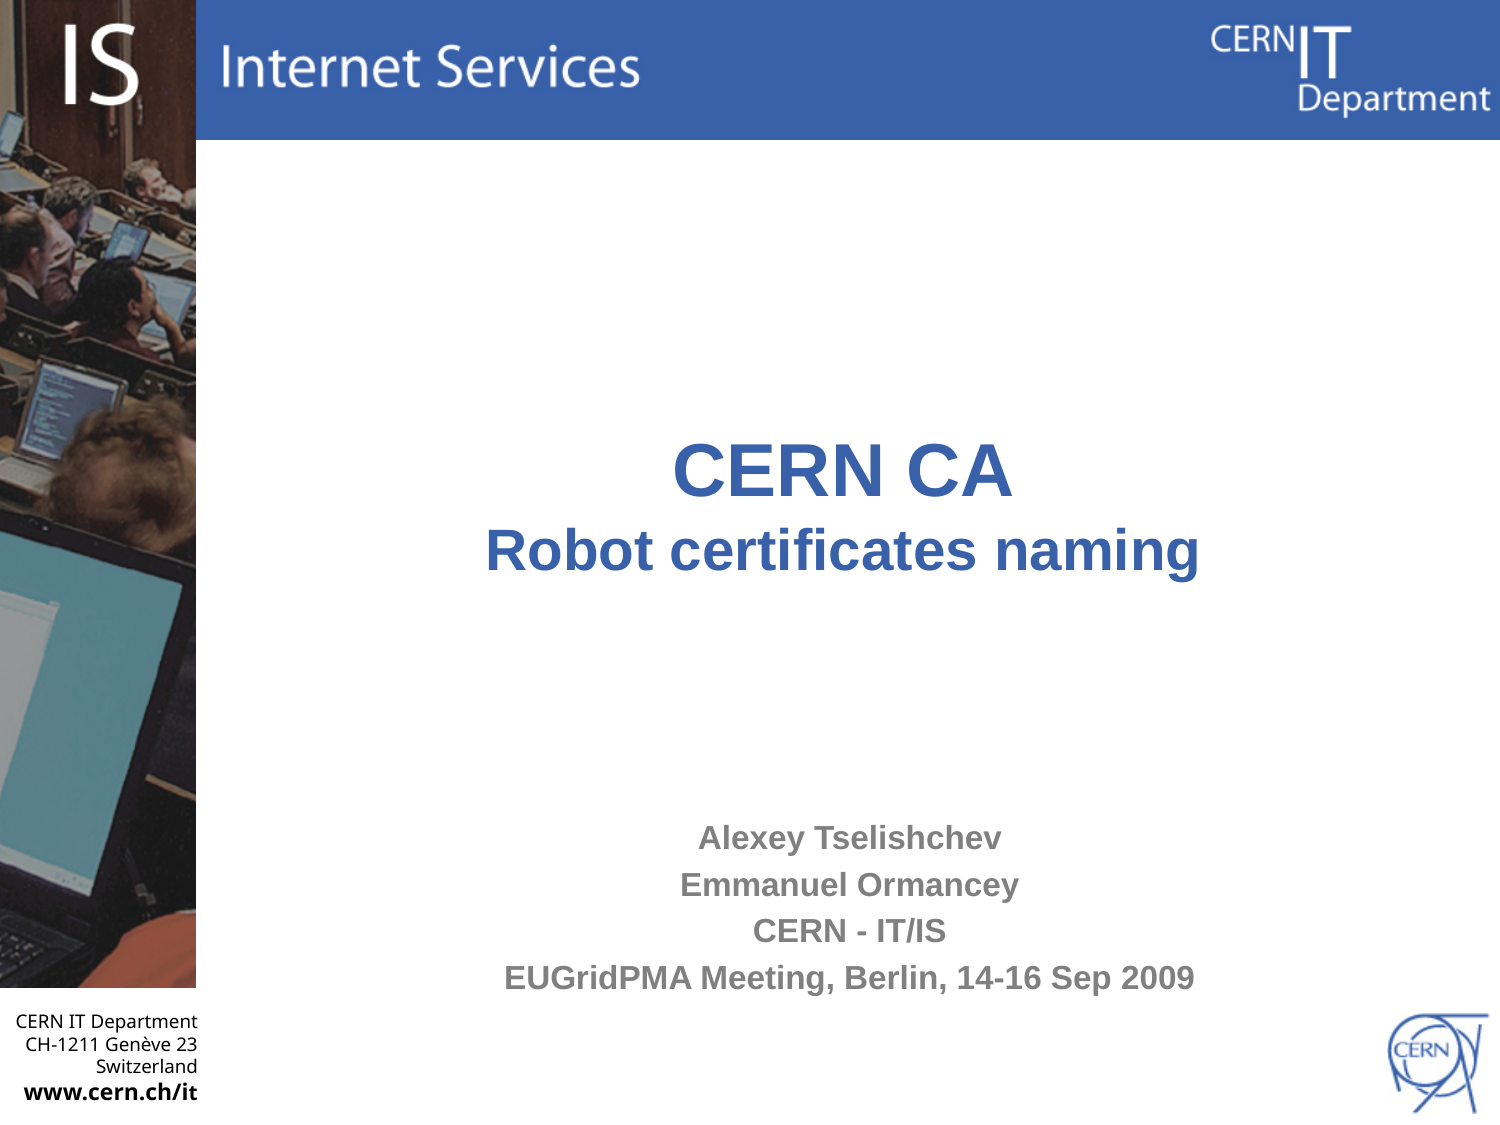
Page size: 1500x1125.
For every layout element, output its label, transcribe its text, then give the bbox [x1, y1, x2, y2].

title CERN CA Robot certificates naming [249, 337, 1438, 667]
subtitle Alexey Tselishchev Emmanuel Ormancey CERN - IT/IS EUGridPMA Meeting, Berlin, 14-16 Sep 2009 [324, 762, 1376, 1013]
picture [0, 0, 1500, 988]
picture [1387, 1012, 1490, 1114]
